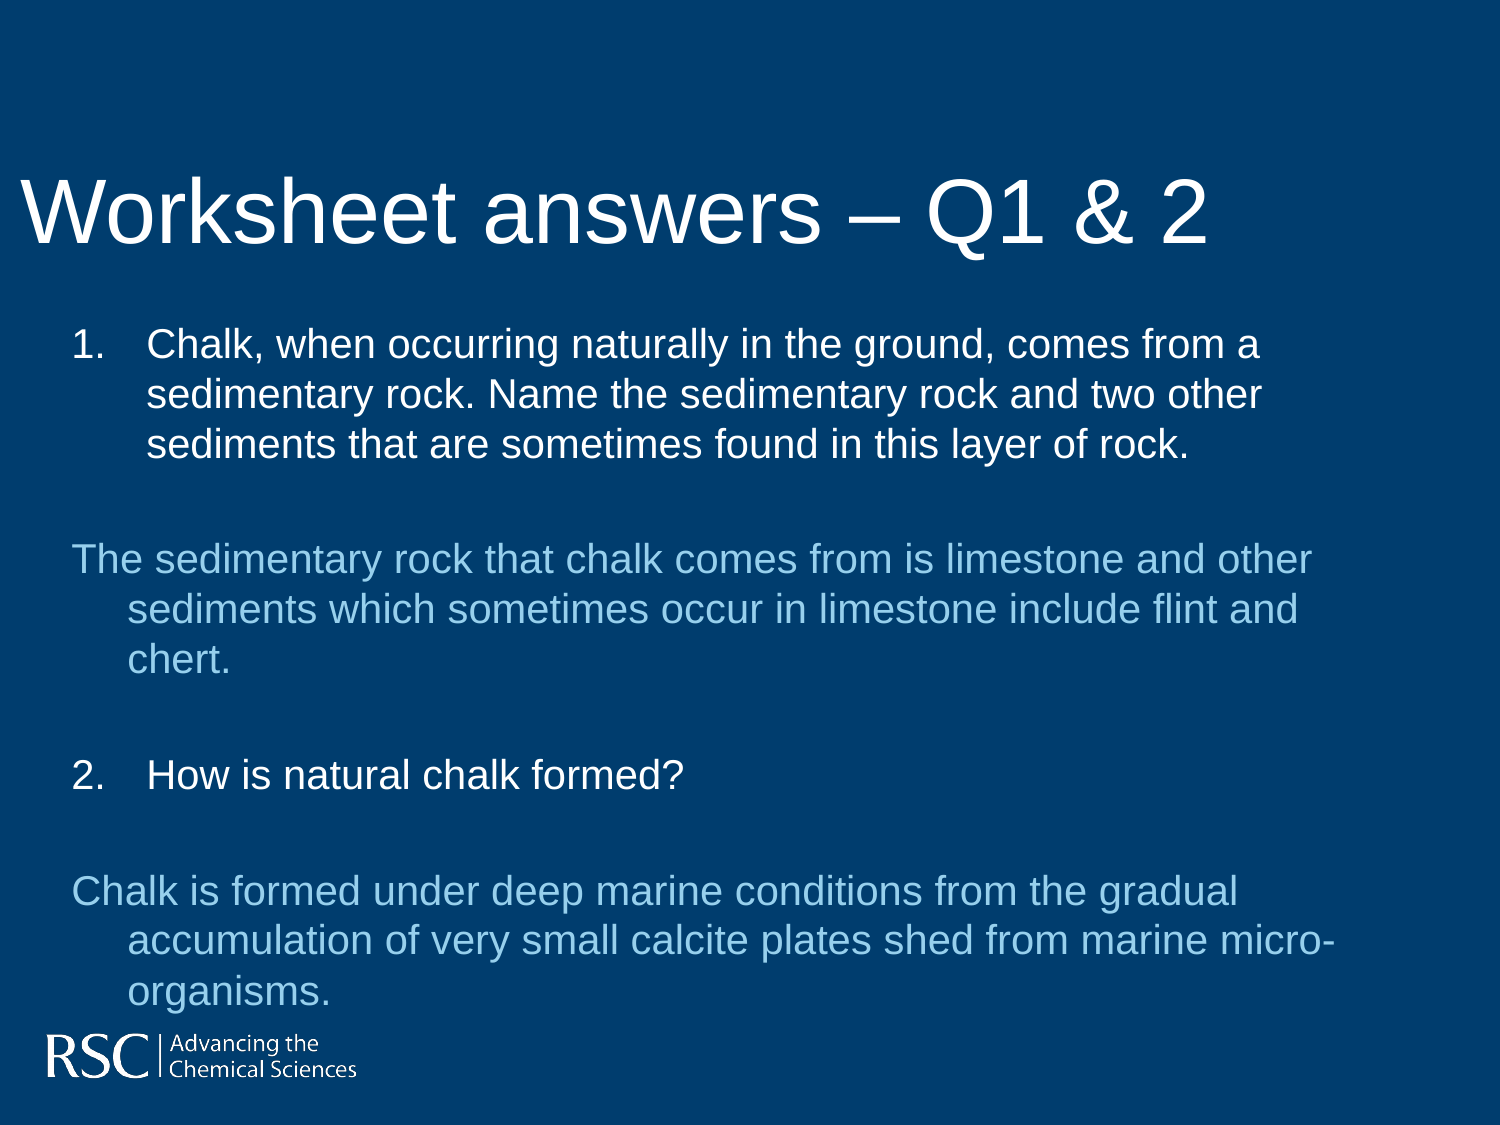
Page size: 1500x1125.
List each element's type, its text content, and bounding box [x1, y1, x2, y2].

picture [42, 1028, 362, 1082]
text_box Chalk, when occurring naturally in the ground, comes from a sedimentary rock. Name the sedimentary rock and two other sediments that are sometimes found in this layer of rock. The sedimentary rock that chalk comes from is limestone and other sediments which sometimes occur in limestone include flint and chert. How is natural chalk formed? Chalk is formed under deep marine conditions from the gradual accumulation of very small calcite plates shed from marine micro-organisms. [56, 273, 1407, 1079]
text_box Worksheet answers – Q1 & 2 [5, 165, 1340, 269]
